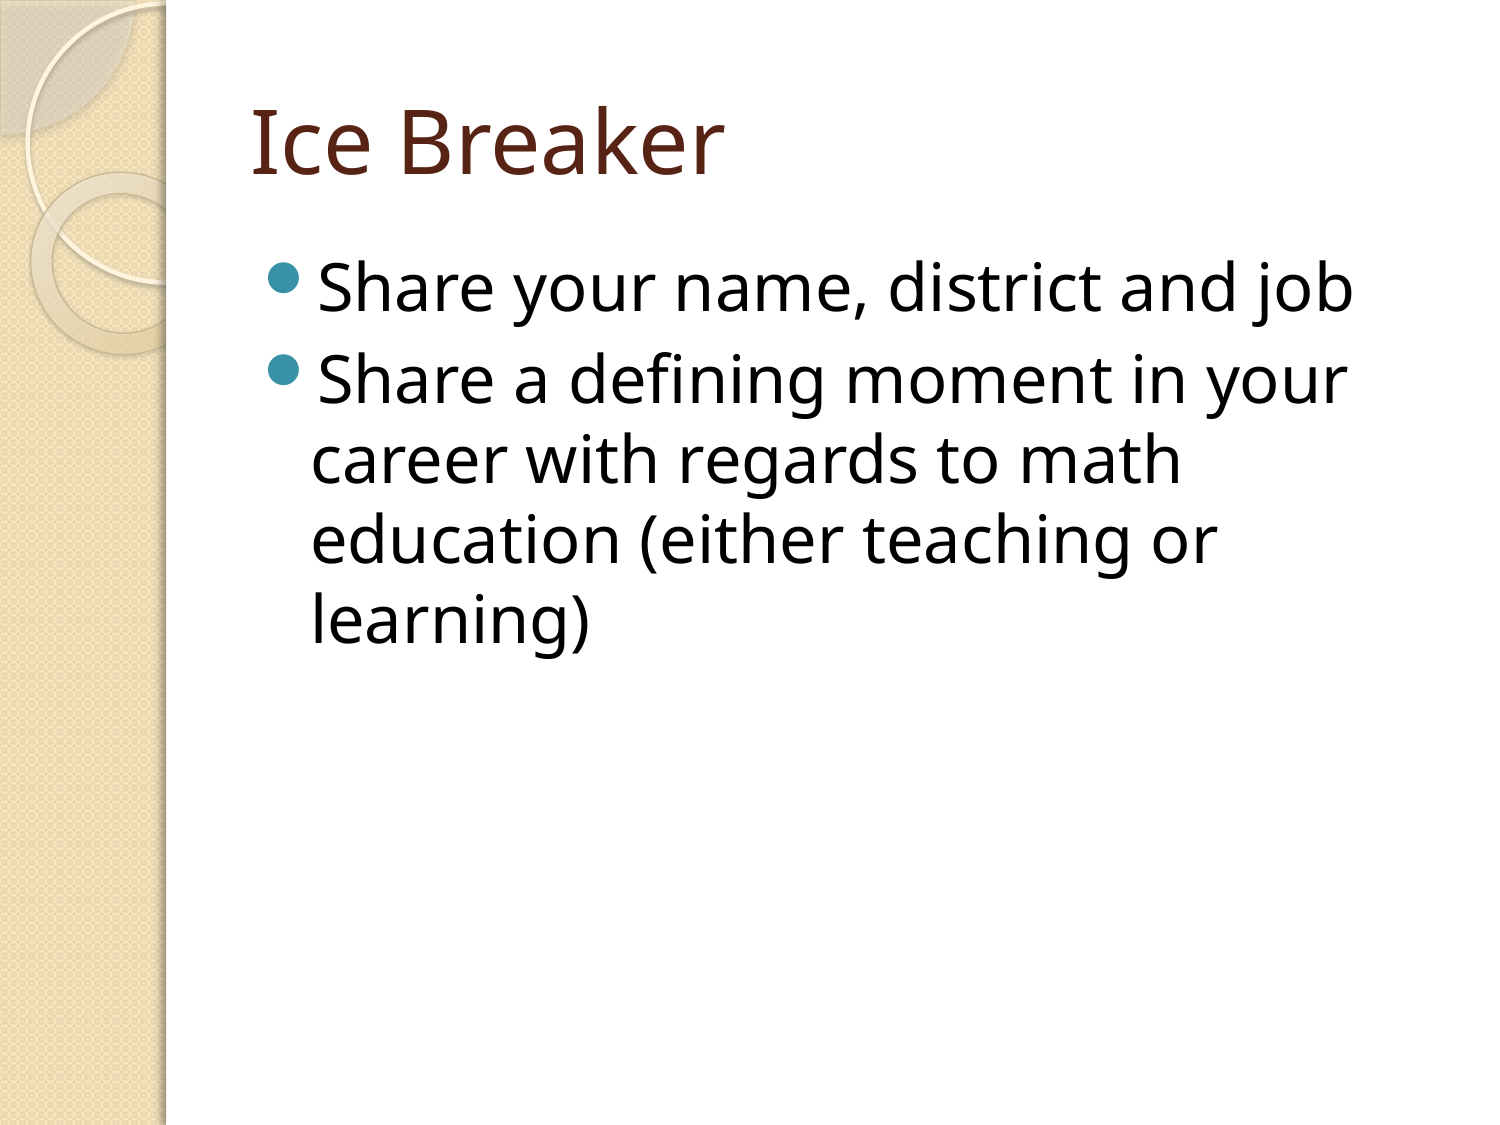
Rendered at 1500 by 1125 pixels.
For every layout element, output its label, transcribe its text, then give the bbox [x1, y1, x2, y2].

title Ice Breaker [235, 45, 1466, 233]
list Share your name, district and job Share a defining moment in your career with regards to math education (either teaching or learning) [235, 237, 1466, 1025]
